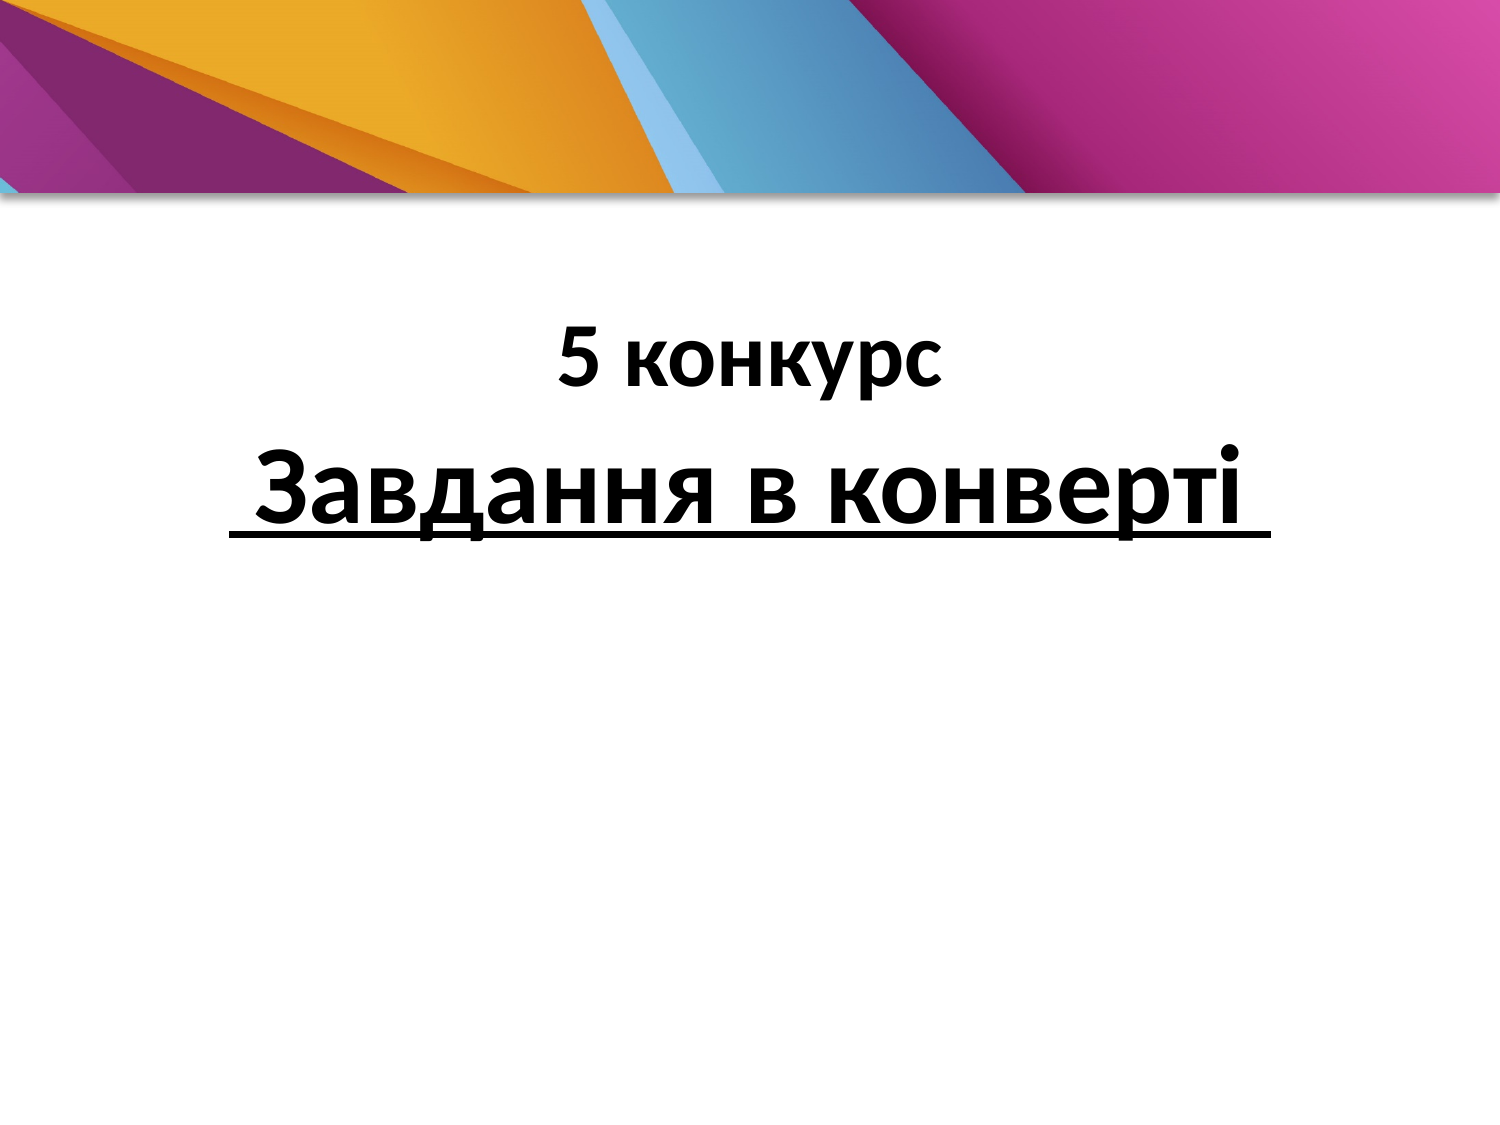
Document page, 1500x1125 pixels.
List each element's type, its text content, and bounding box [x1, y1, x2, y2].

picture [0, 0, 1500, 193]
list 5 конкурс Завдання в конверті [103, 299, 1397, 1014]
